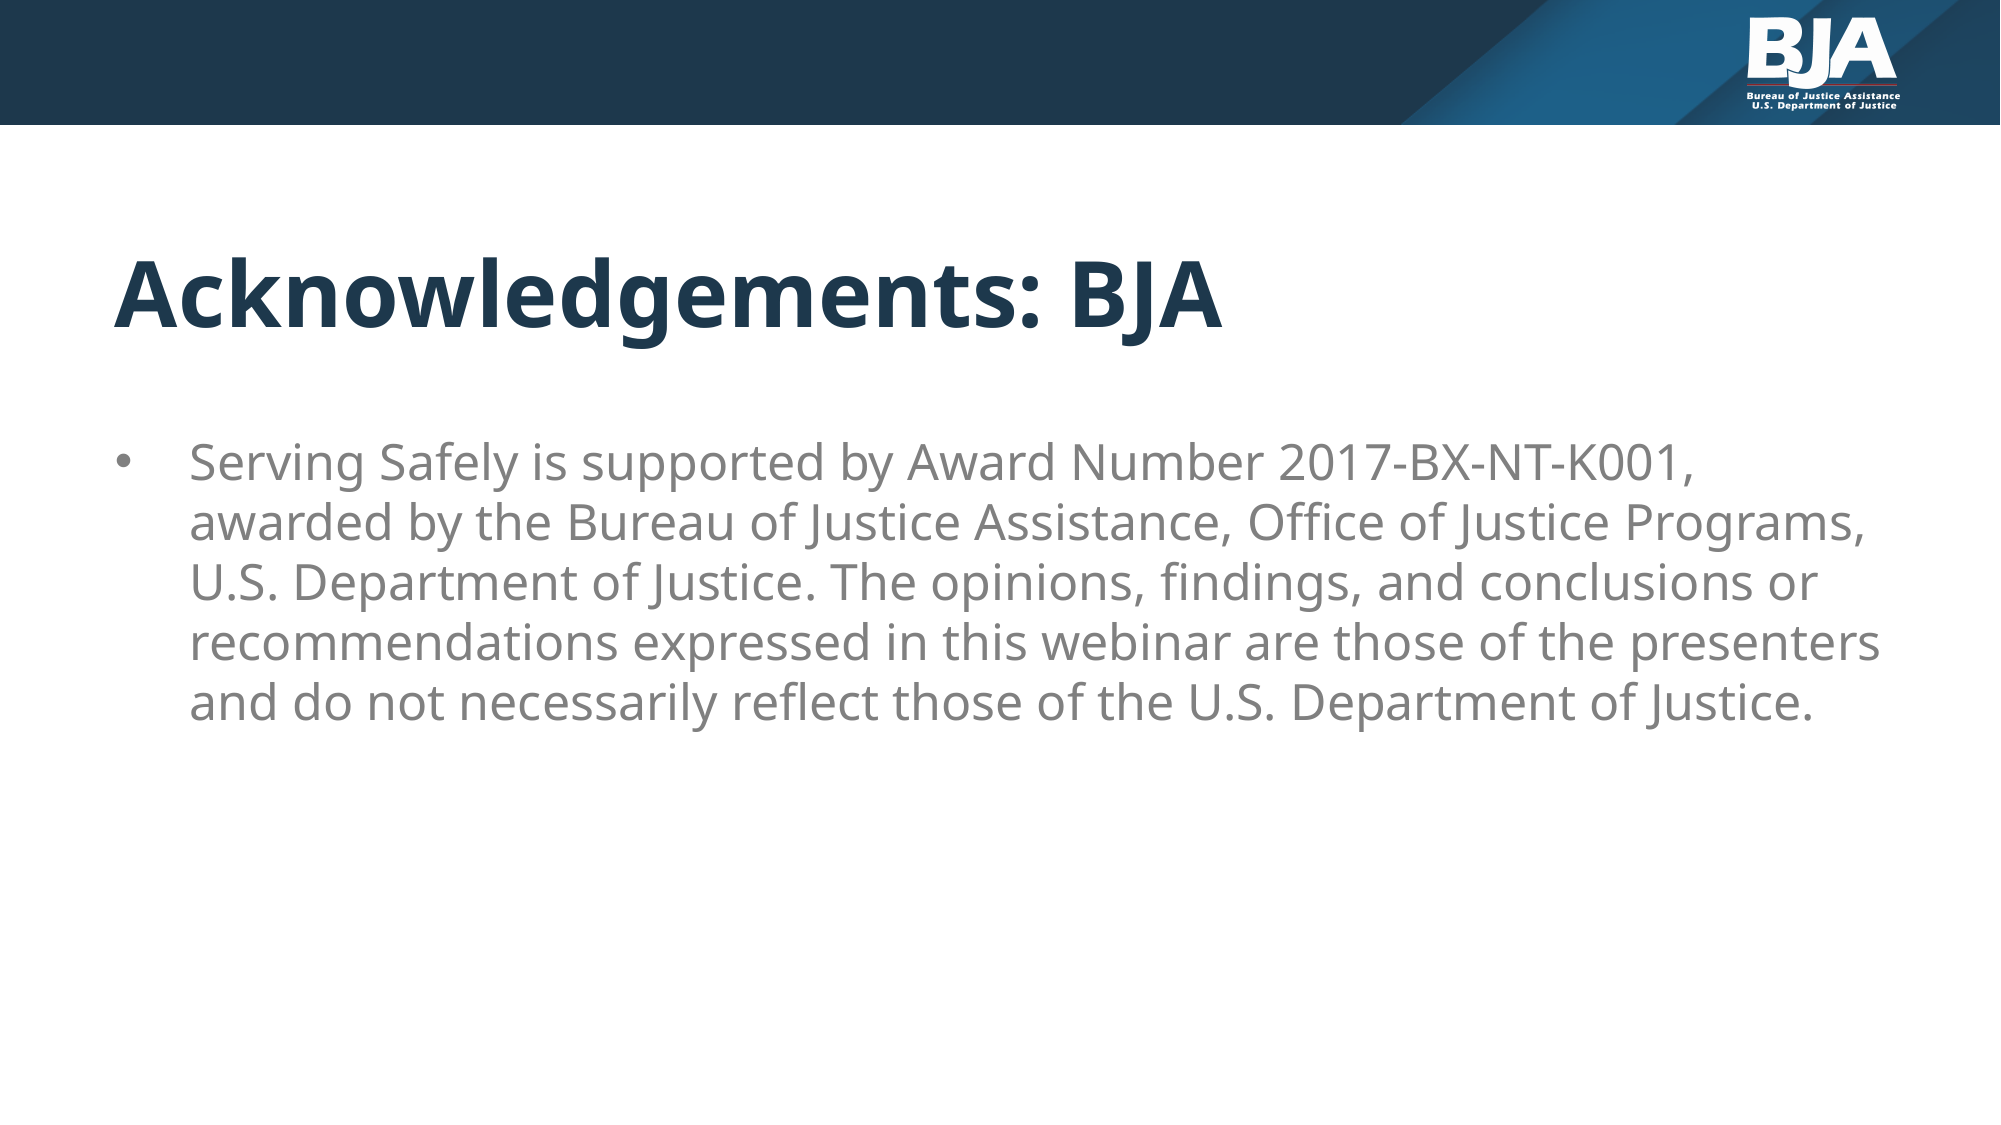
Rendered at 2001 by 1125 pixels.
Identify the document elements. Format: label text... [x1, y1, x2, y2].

picture [0, 0, 2000, 125]
list Serving Safely is supported by Award Number 2017-BX-NT-K001, awarded by the Bureau of Justice Assistance, Office of Justice Programs, U.S. Department of Justice. The opinions, findings, and conclusions or recommendations expressed in this webinar are those of the presenters and do not necessarily reflect those of the U.S. Department of Justice. [99, 422, 1900, 1005]
title Acknowledgements: BJA [99, 196, 1900, 384]
